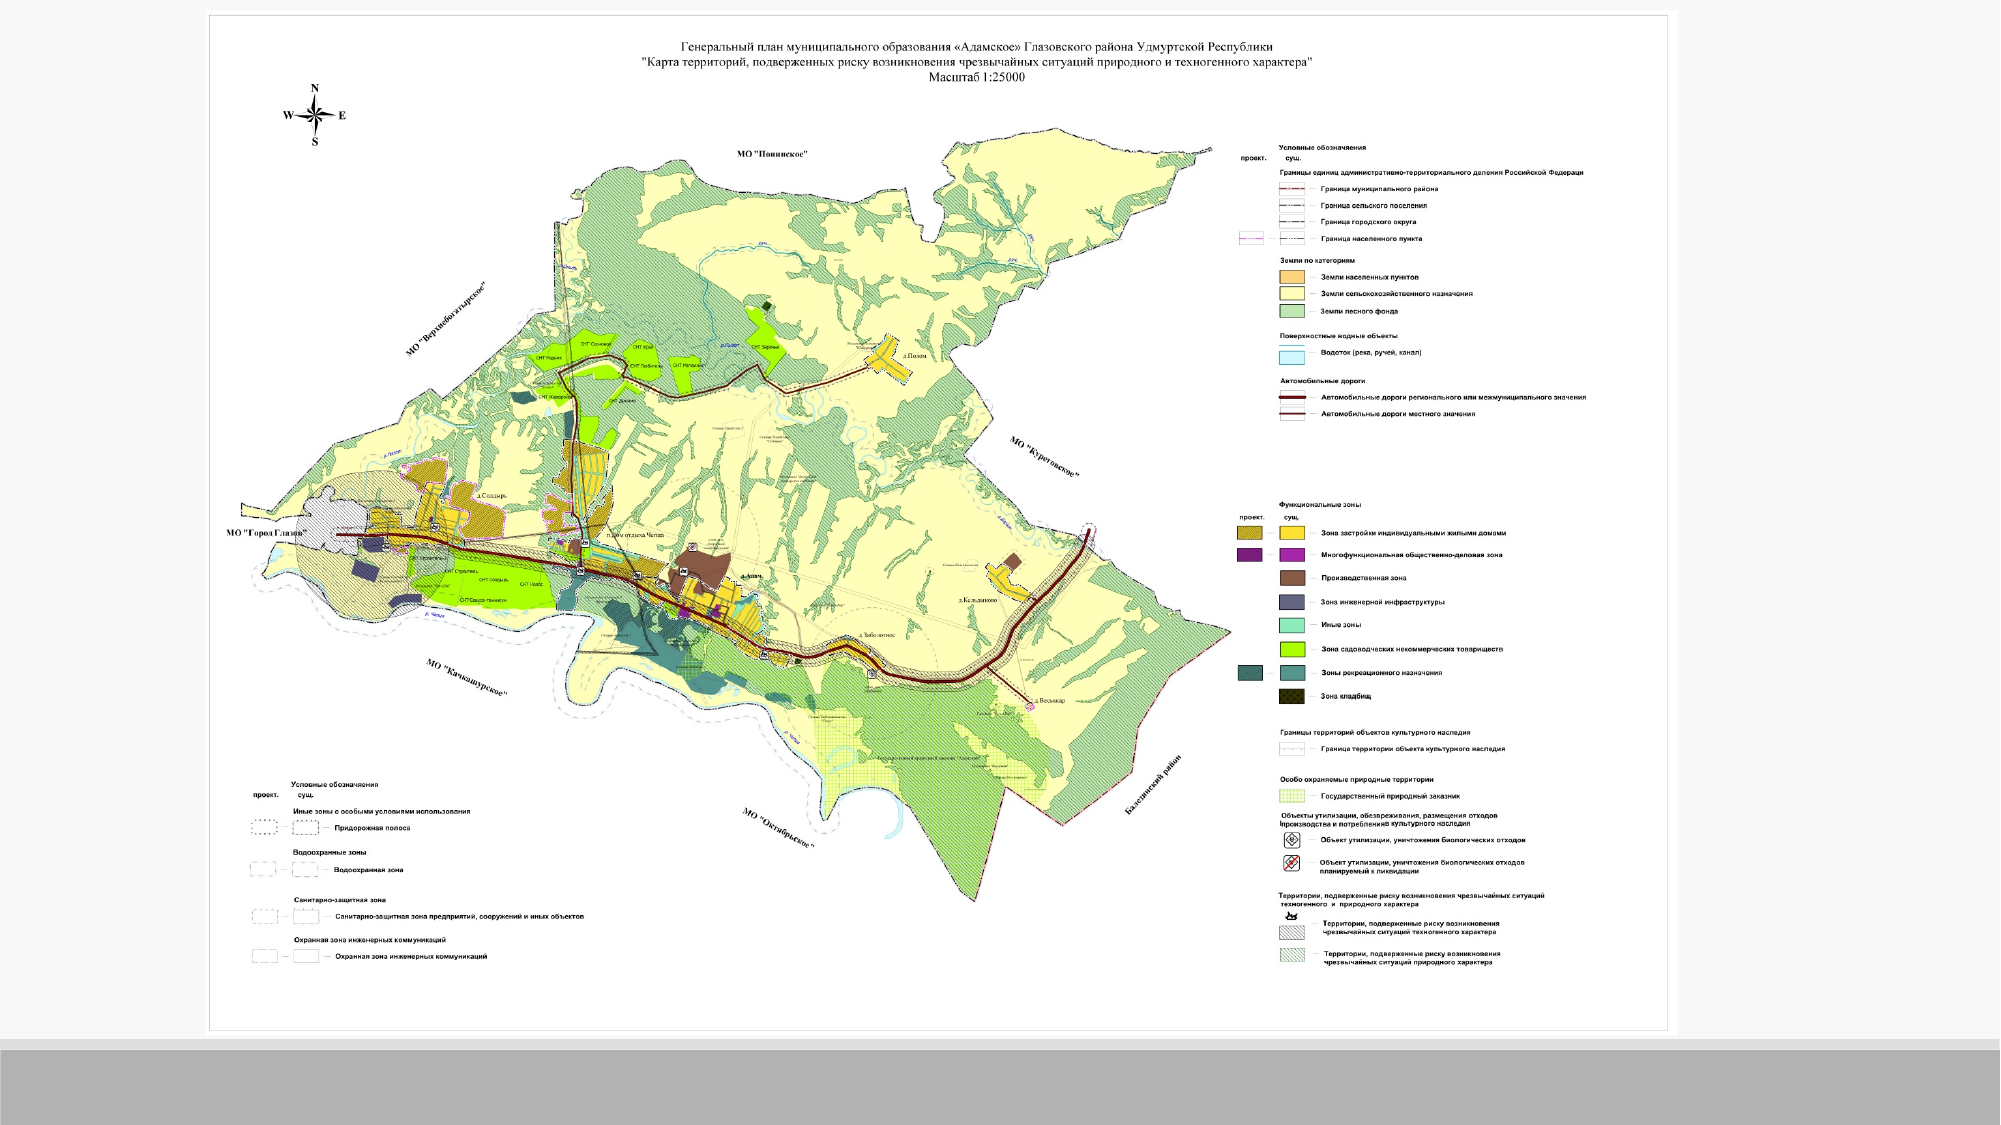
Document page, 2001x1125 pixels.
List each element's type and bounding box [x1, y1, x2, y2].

picture [205, 10, 1679, 1035]
